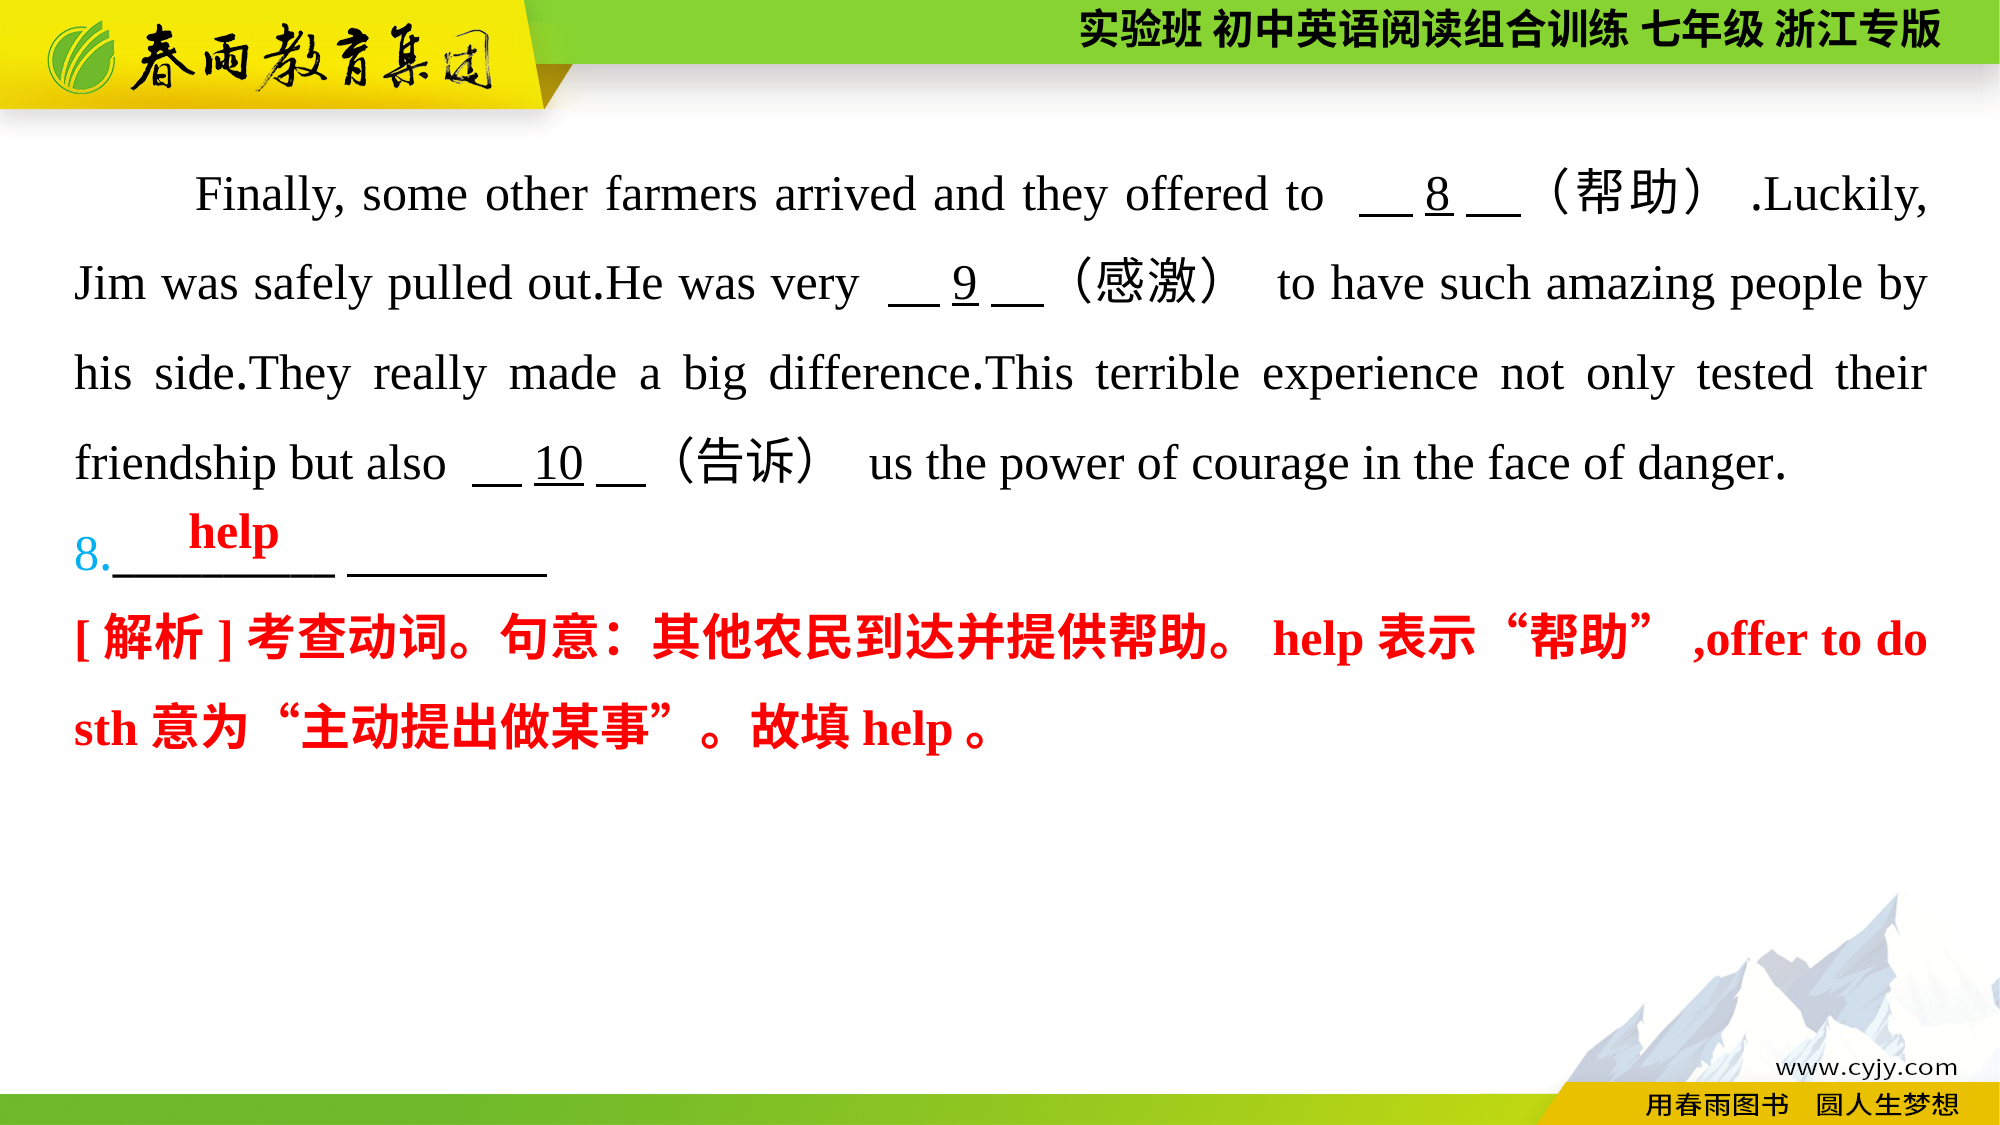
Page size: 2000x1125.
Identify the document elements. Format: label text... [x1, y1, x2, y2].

picture [0, 0, 2000, 1125]
text_box help [173, 491, 296, 567]
text_box [解析]考查动词。句意：其他农民到达并提供帮助。help表示“帮助”,offer to do sth意为“主动提出做某事”。故填help。 [59, 567, 1944, 763]
list Finally, some other farmers arrived and they offered to 8 （帮助）.Luckily, Jim was safely pulled out.He was very 9 （感激） to have such amazing people by his side.They really made a big difference.This terrible experience not only tested their friendship but also 10 （告诉） us the power of courage in the face of danger. 8.__________ [59, 122, 1944, 567]
